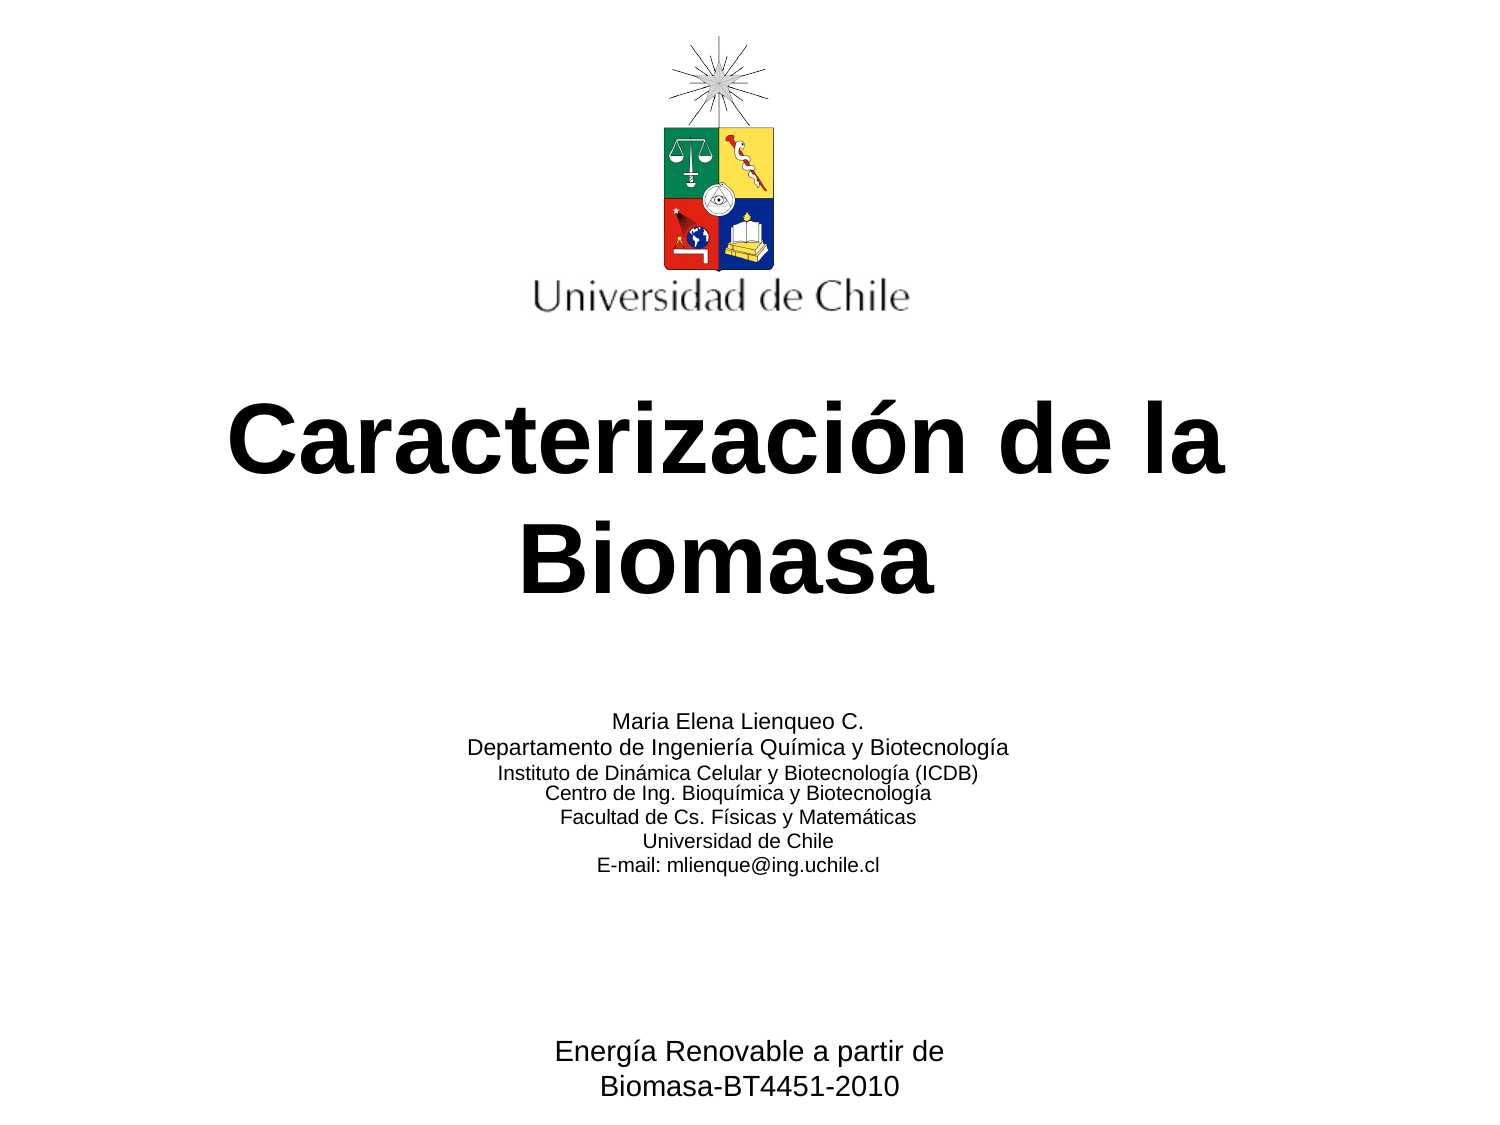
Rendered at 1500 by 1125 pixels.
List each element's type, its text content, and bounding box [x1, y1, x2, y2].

title Caracterización de la Biomasa [88, 373, 1364, 615]
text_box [525, 30, 917, 317]
subtitle Maria Elena Lienqueo C. Departamento de Ingeniería Química y Biotecnología Instituto de Dinámica Celular y Biotecnología (ICDB) Centro de Ing. Bioquímica y Biotecnología Facultad de Cs. Físicas y Matemáticas Universidad de Chile E-mail: mlienque@ing.uchile.cl [76, 703, 1400, 1071]
footer Energía Renovable a partir de Biomasa-BT4451-2010 [512, 1024, 988, 1103]
